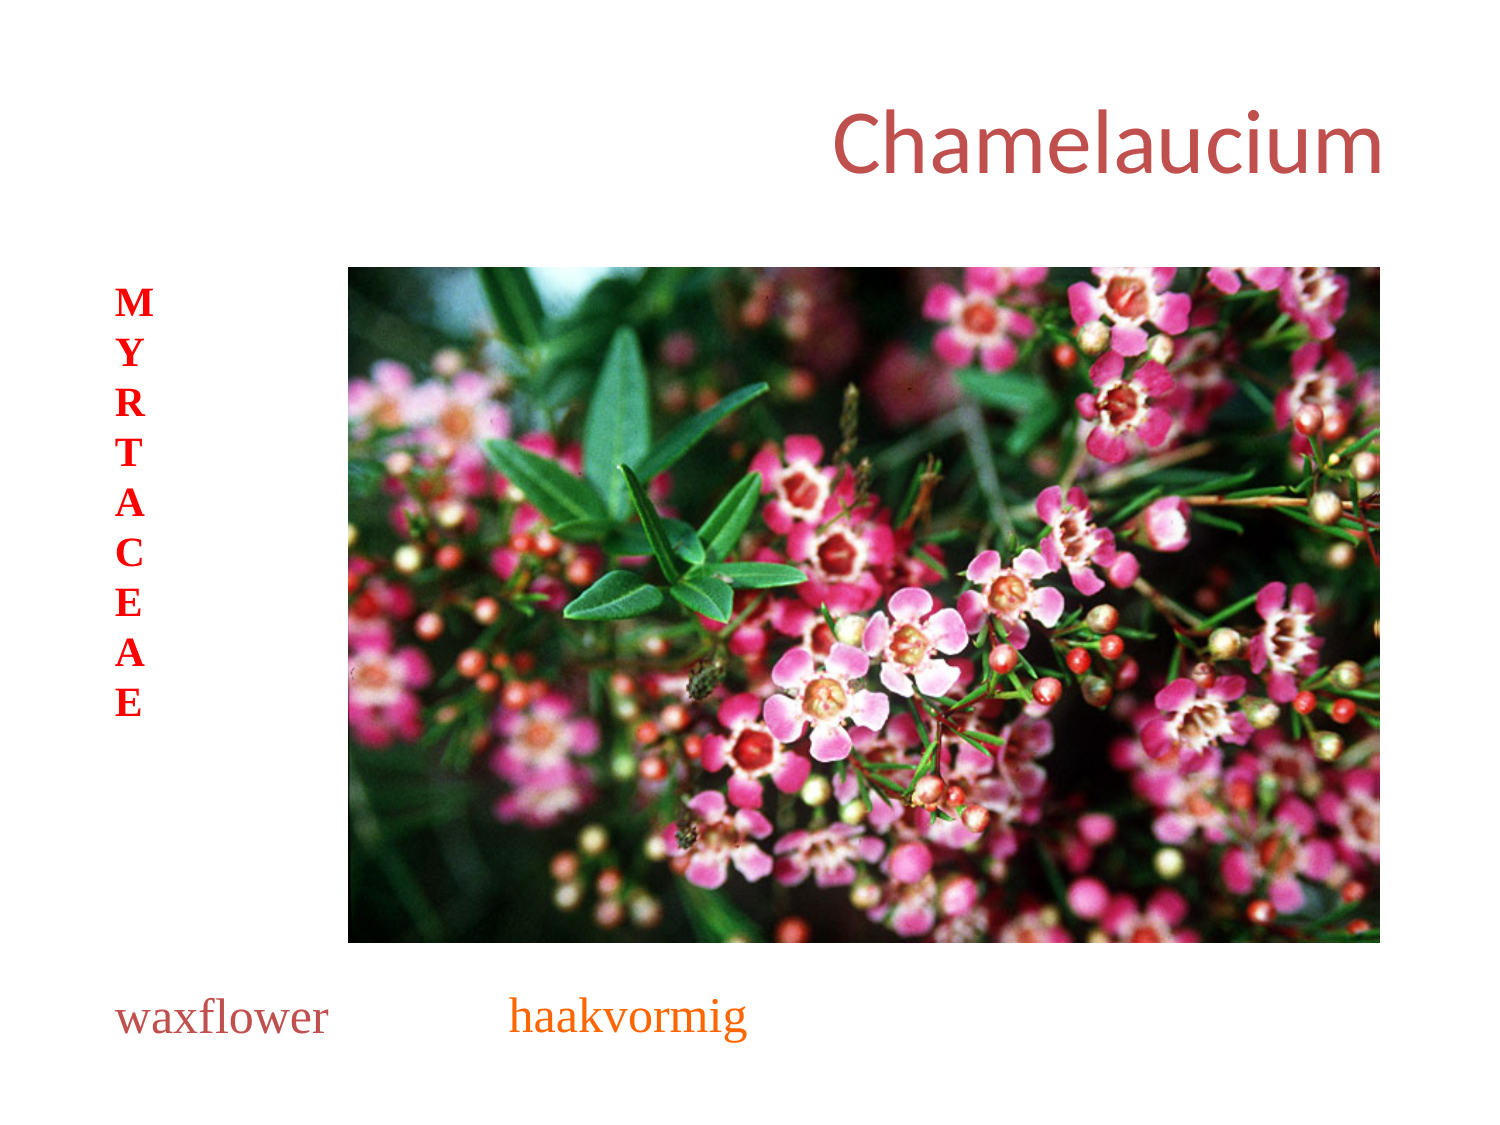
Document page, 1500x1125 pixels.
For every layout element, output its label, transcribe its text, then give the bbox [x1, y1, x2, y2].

text_box waxflower [100, 976, 1163, 1051]
text_box MYRTACEAE [100, 267, 163, 733]
text_box haakvormig [50, 974, 763, 1050]
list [348, 266, 1381, 943]
title Chamelaucium [147, 42, 1423, 231]
